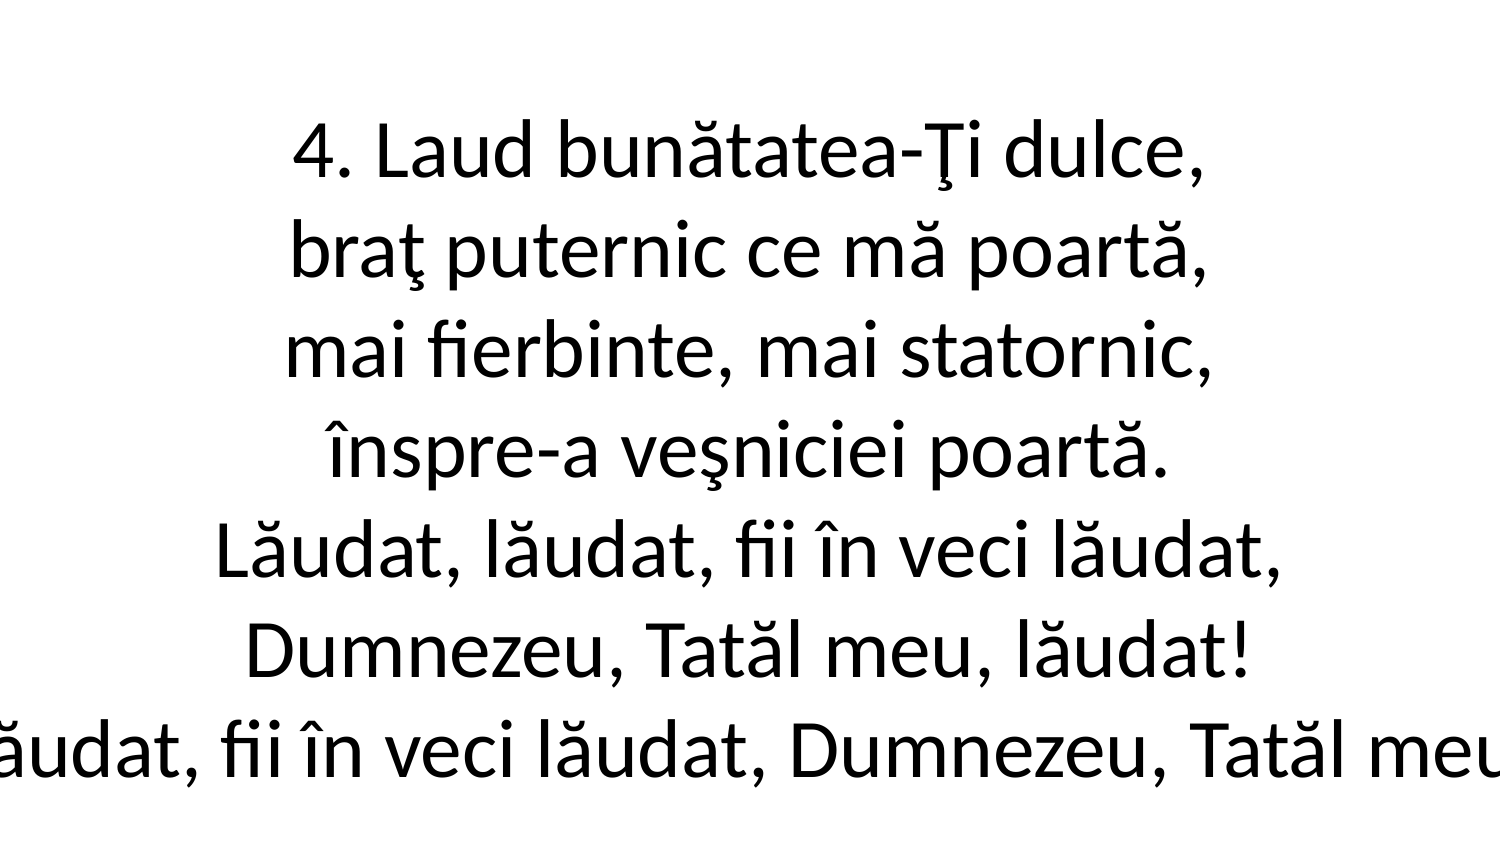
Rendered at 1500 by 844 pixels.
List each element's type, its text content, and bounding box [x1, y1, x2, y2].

text_box 4. Laud bunătatea-Ţi dulce, braţ puternic ce mă poartă, mai fierbinte, mai statornic, înspre-a veşniciei poartă. Lăudat, lăudat, fii în veci lăudat, Dumnezeu, Tatăl meu, lăudat! Lăudat, lăudat, fii în veci lăudat, Dumnezeu, Tatăl meu, lăudat! [0, 42, 1500, 802]
